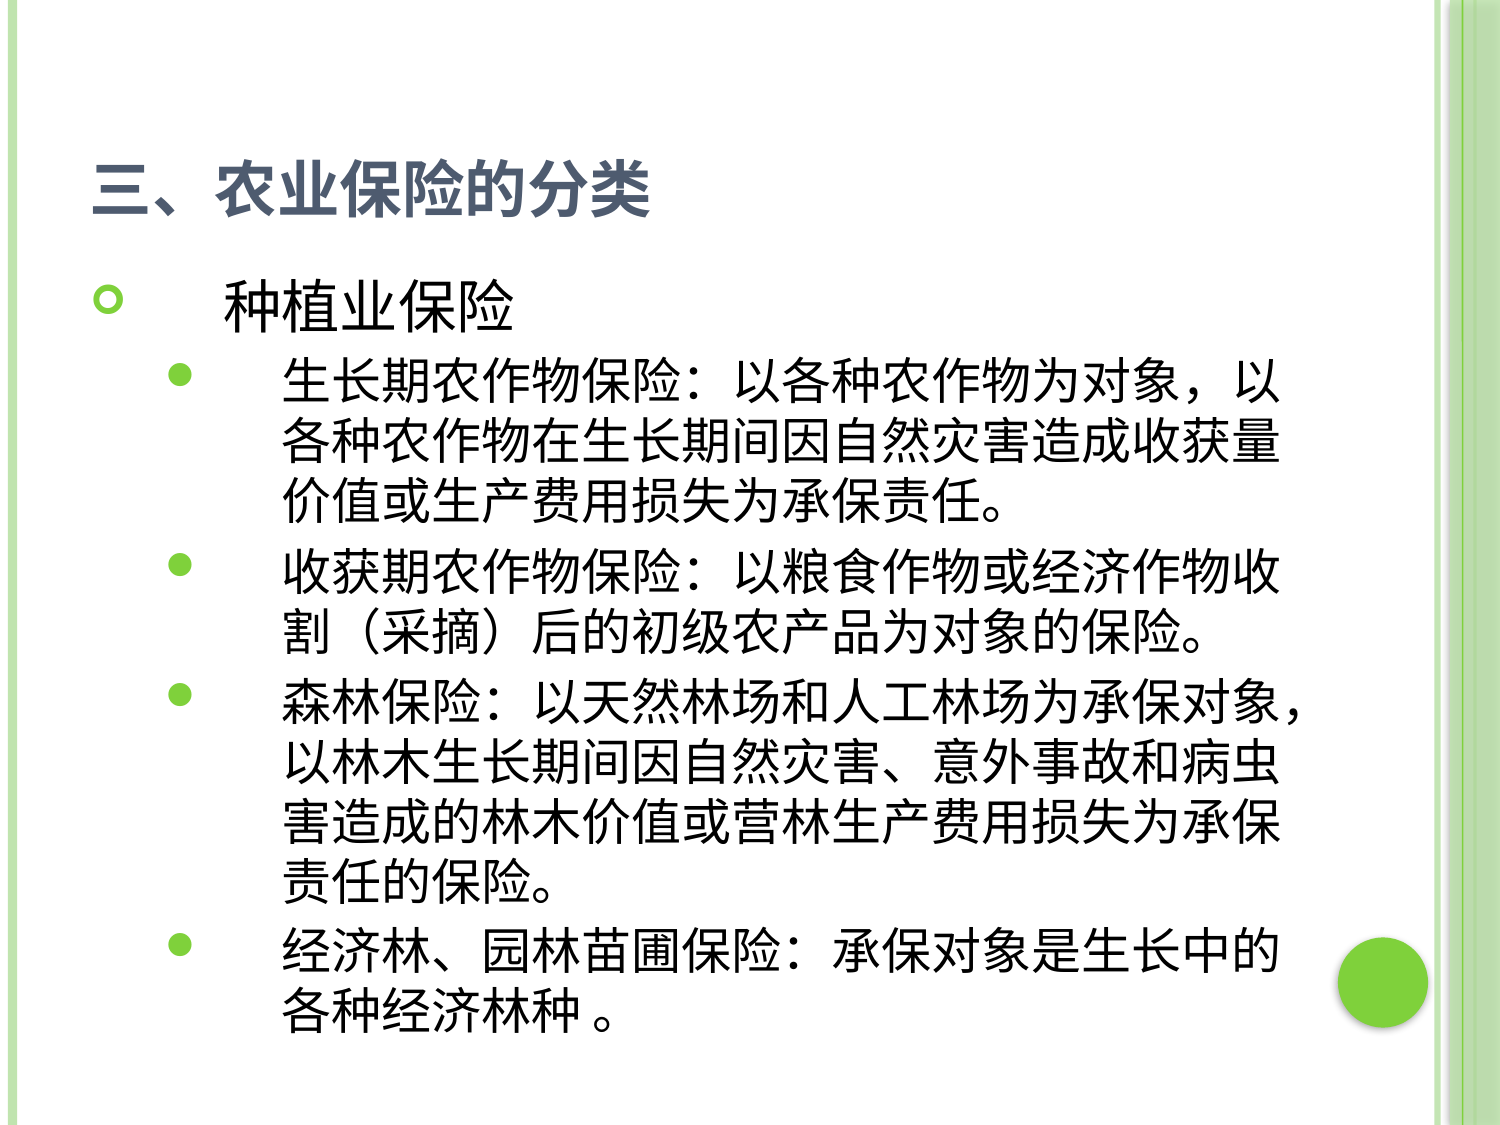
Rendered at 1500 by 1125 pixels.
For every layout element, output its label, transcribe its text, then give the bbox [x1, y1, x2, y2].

title 三、农业保险的分类 [75, 45, 1300, 233]
list 种植业保险 生长期农作物保险：以各种农作物为对象，以各种农作物在生长期间因自然灾害造成收获量价值或生产费用损失为承保责任。 收获期农作物保险：以粮食作物或经济作物收割（采摘）后的初级农产品为对象的保险。 森林保险：以天然林场和人工林场为承保对象，以林木生长期间因自然灾害、意外事故和病虫害造成的林木价值或营林生产费用损失为承保责任的保险。 经济林、园林苗圃保险：承保对象是生长中的各种经济林种 。 [74, 262, 1301, 1063]
